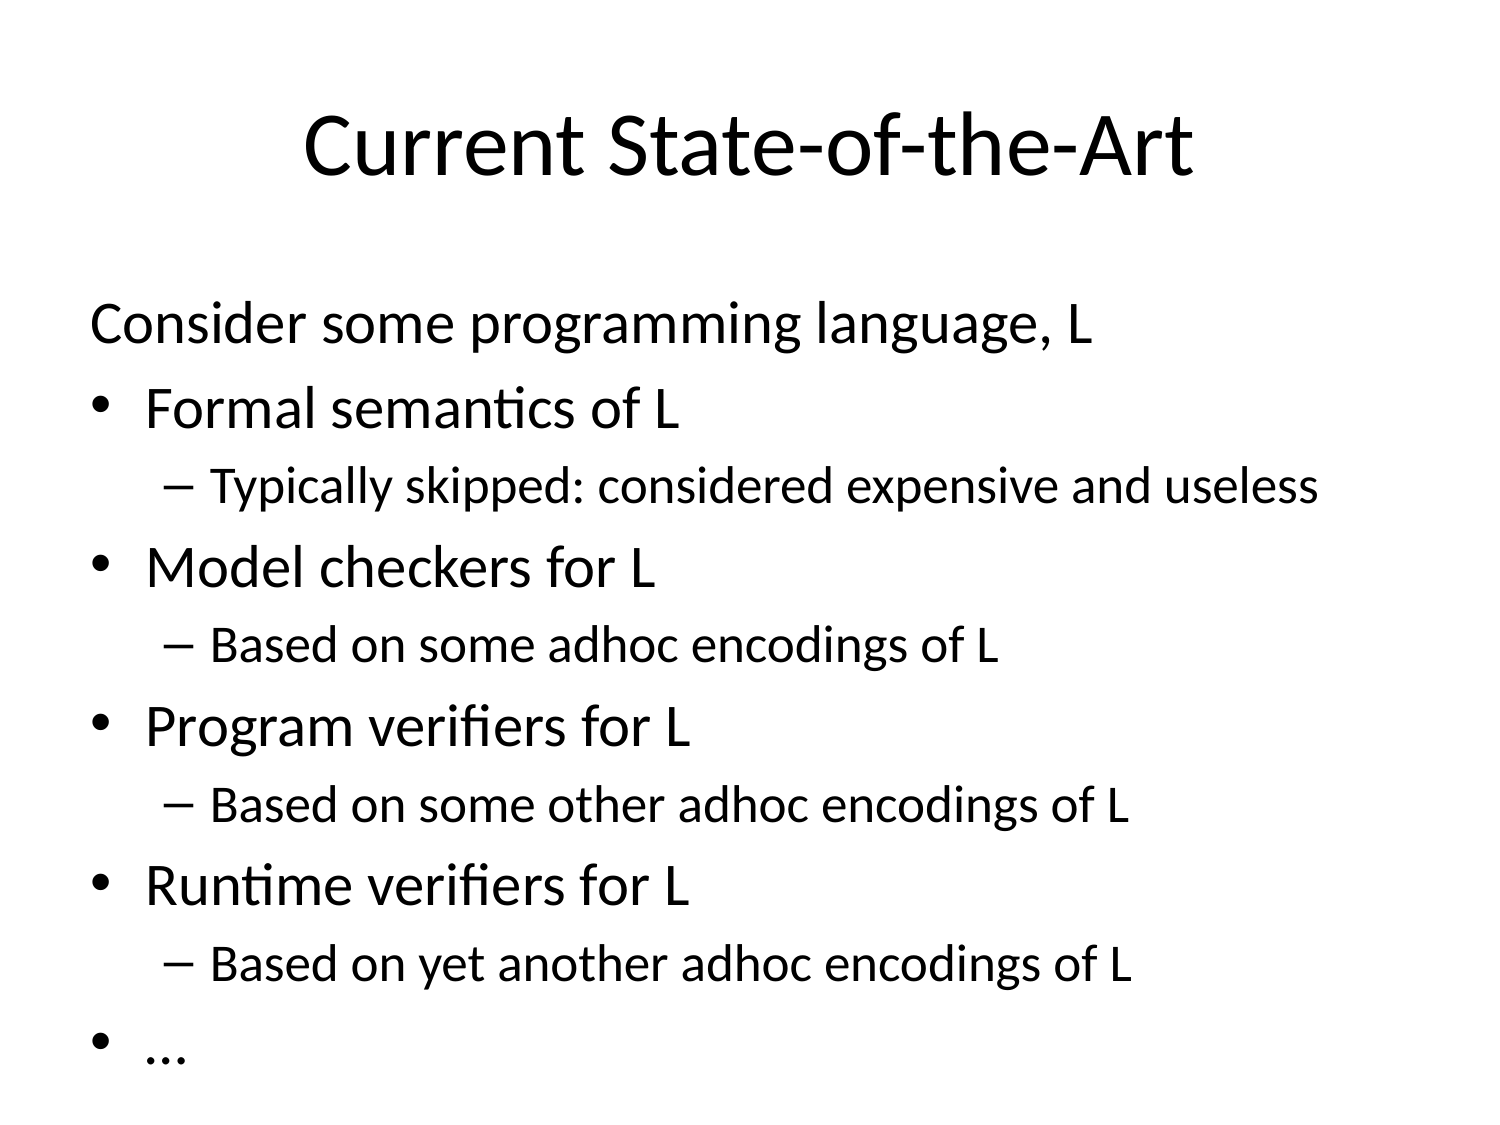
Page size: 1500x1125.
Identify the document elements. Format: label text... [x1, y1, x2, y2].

list Consider some programming language, L Formal semantics of L Typically skipped: considered expensive and useless Model checkers for L Based on some adhoc encodings of L Program verifiers for L Based on some other adhoc encodings of L Runtime verifiers for L Based on yet another adhoc encodings of L … [75, 275, 1425, 1088]
title Current State-of-the-Art [75, 45, 1425, 233]
